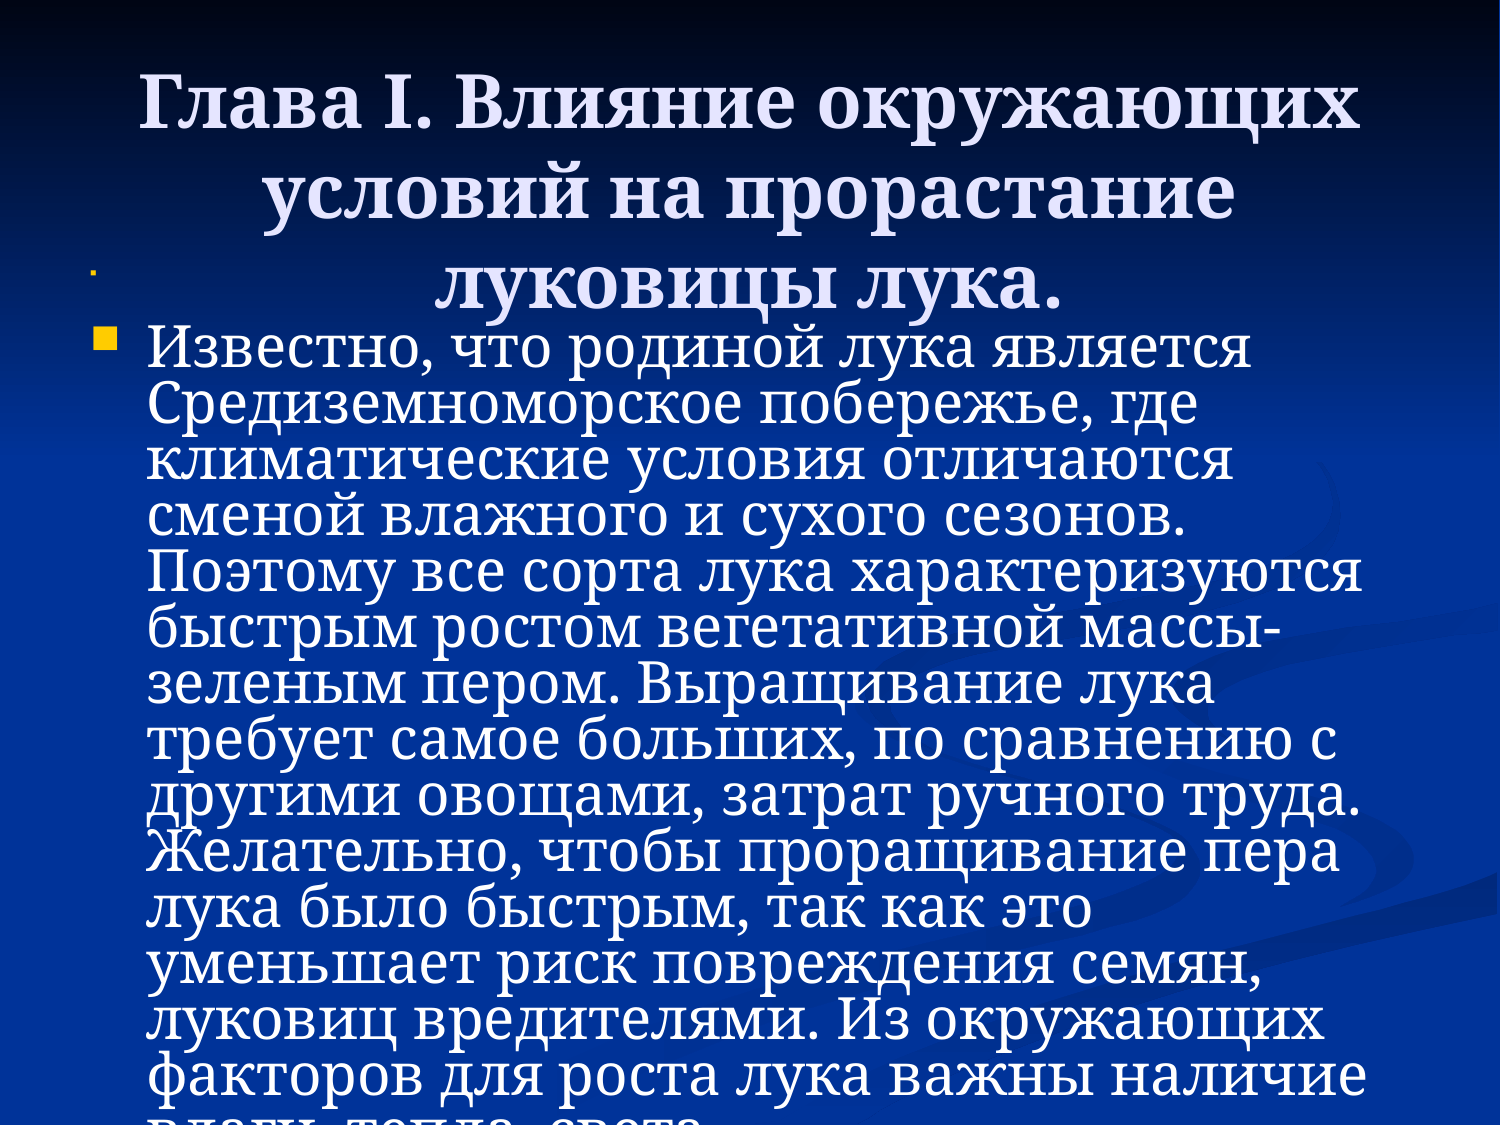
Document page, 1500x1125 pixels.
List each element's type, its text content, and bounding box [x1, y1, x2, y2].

title Глава І. Влияние окружающих условий на прорастание луковицы лука. [74, 44, 1426, 233]
list Известно, что родиной лука является Средиземноморское побережье, где климатические условия отличаются сменой влажного и сухого сезонов. Поэтому все сорта лука характеризуются быстрым ростом вегетативной массы-зеленым пером. Выращивание лука требует самое больших, по сравнению с другими овощами, затрат ручного труда. Желательно, чтобы проращивание пера лука было быстрым, так как это уменьшает риск повреждения семян, луковиц вредителями. Из окружающих факторов для роста лука важны наличие влаги, тепла, света. В данной работе исследуется влияние тепла и влаги на рост растения. [74, 262, 1426, 1006]
